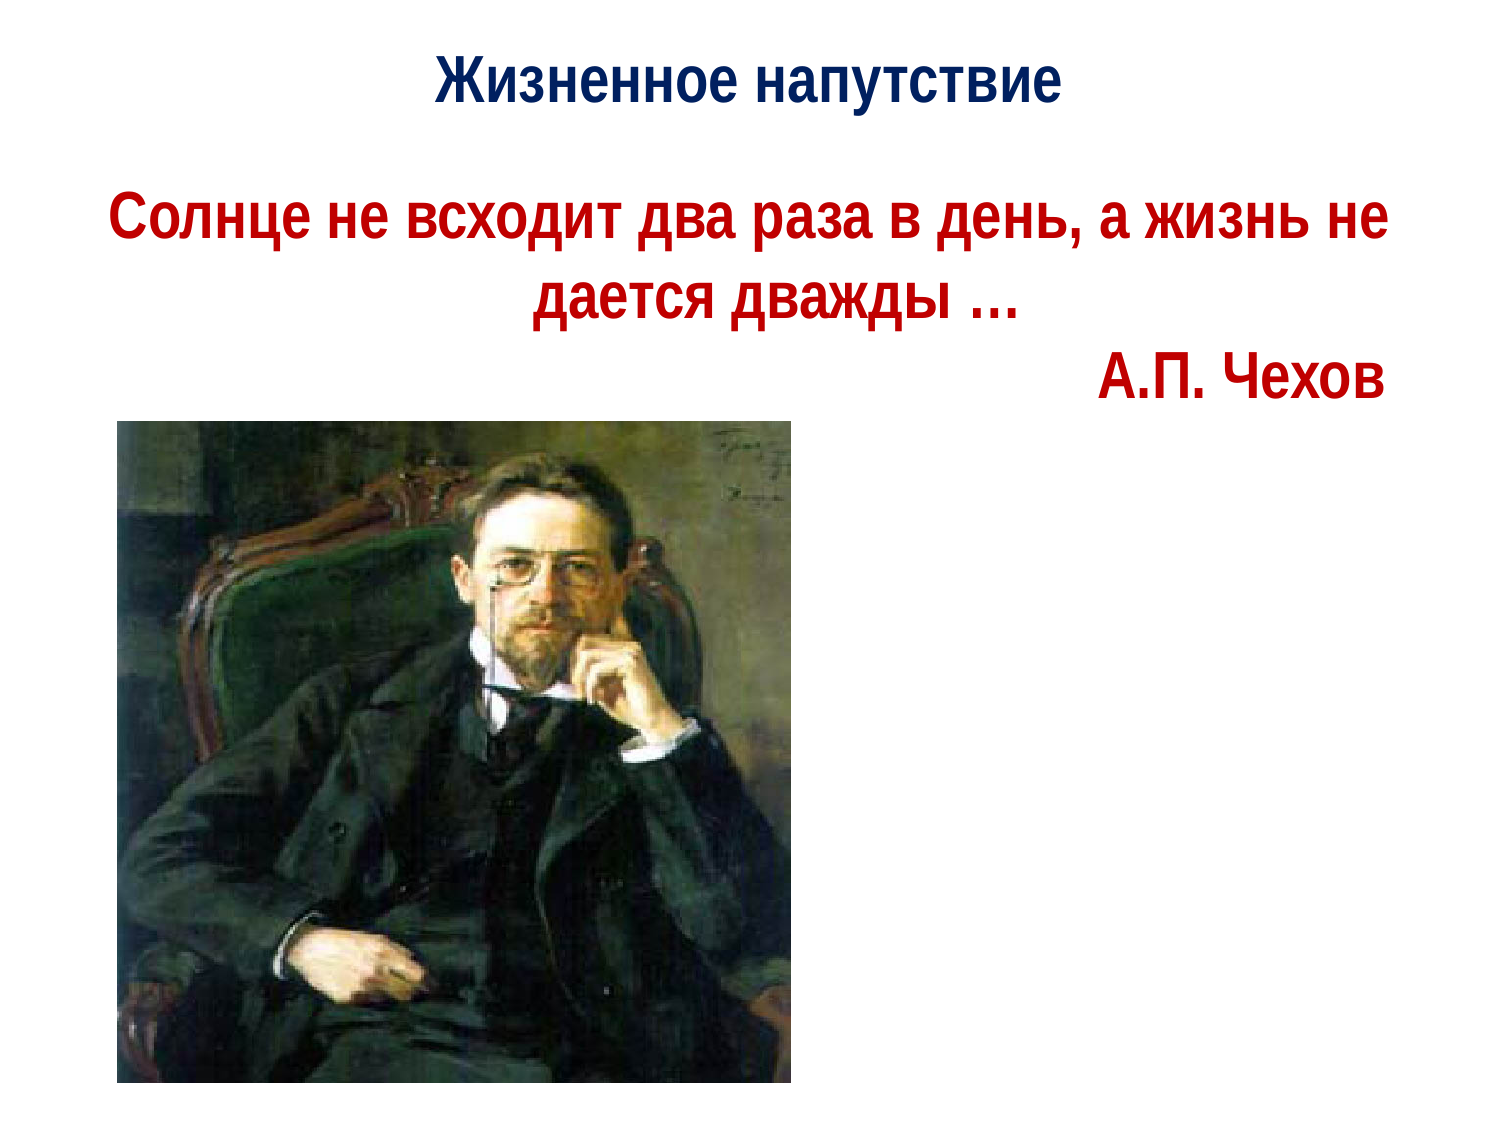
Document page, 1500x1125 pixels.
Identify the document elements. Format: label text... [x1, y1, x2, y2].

picture [116, 421, 792, 1083]
list Солнце не всходит два раза в день, а жизнь не дается дважды … А.П. Чехов [75, 164, 1425, 1090]
title Жизненное напутствие [75, 23, 1425, 129]
